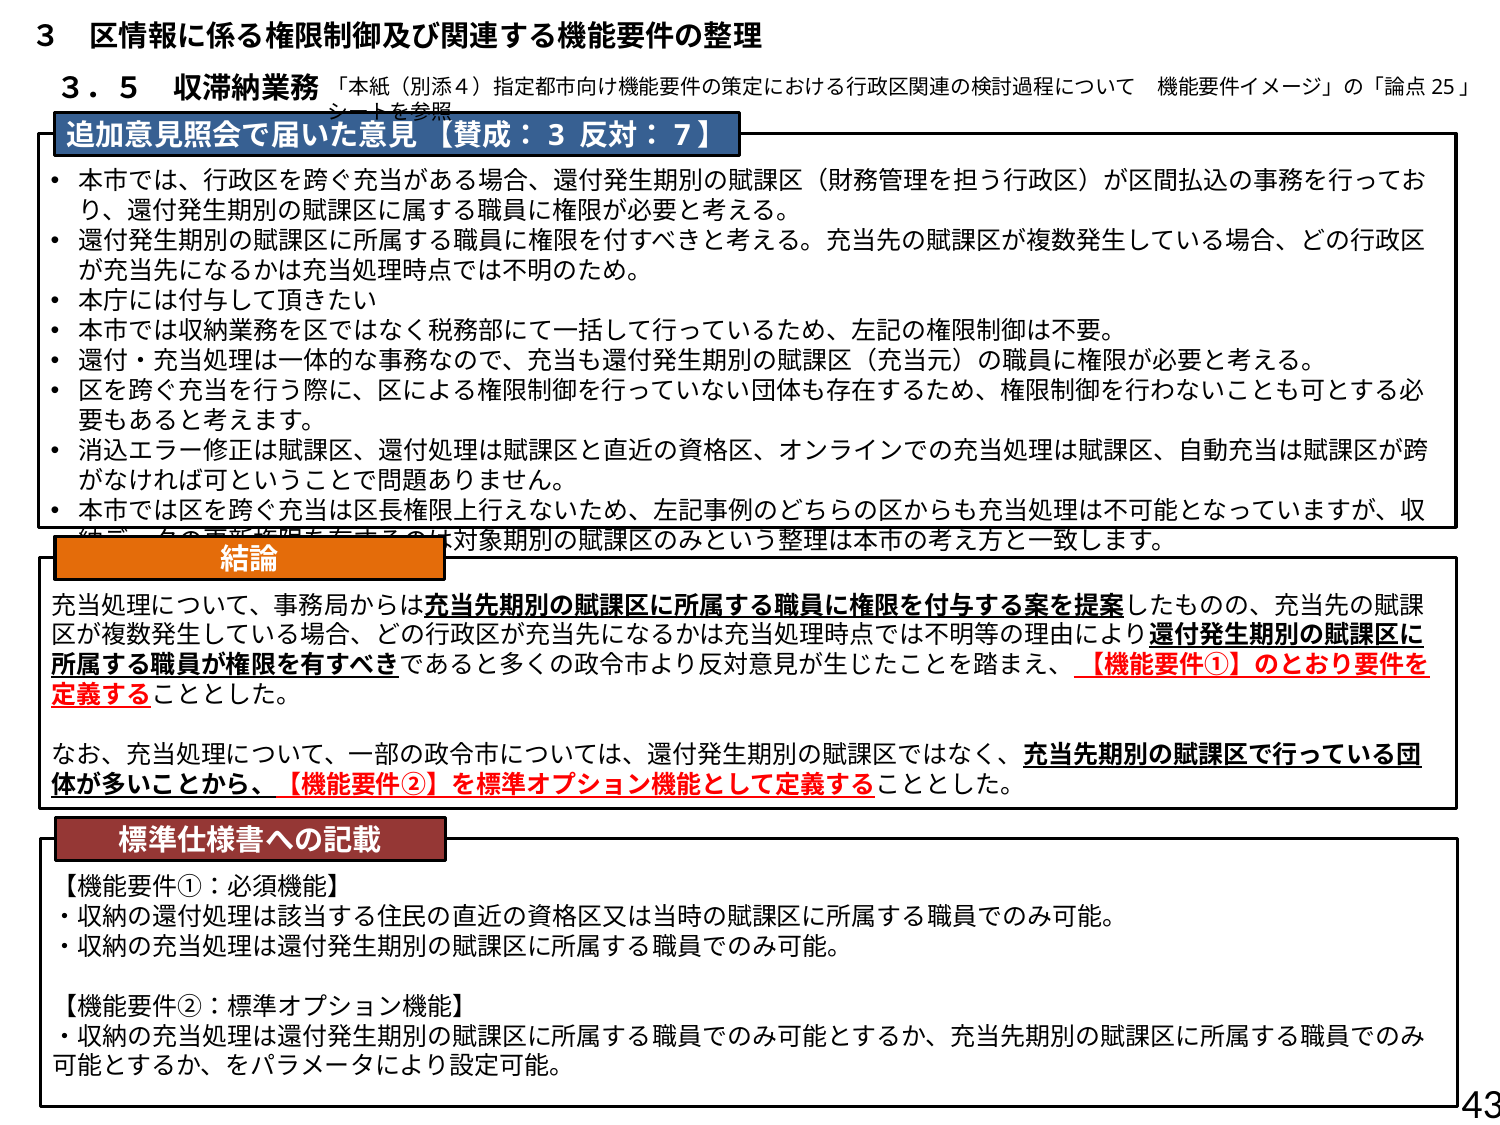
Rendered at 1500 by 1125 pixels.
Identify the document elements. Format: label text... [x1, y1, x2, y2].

text_box ３．５ 収滞納業務 [41, 54, 1465, 100]
text_box ３ 区情報に係る権限制御及び関連する機能要件の整理 [16, 2, 1440, 49]
text_box 結論 [53, 534, 447, 581]
slide_number 42 [1168, 1071, 1500, 1125]
text_box 標準仕様書への記載 [54, 816, 448, 863]
text_box 充当処理について、事務局からは充当先期別の賦課区に所属する職員に権限を付与する案を提案したものの、充当先の賦課区が複数発生している場合、どの行政区が充当先になるかは充当処理時点では不明等の理由により還付発生期別の賦課区に所属する職員が権限を有すべきであると多くの政令市より反対意見が生じたことを踏まえ、 【機能要件①】のとおり要件を定義することとした。 なお、充当処理について、一部の政令市については、還付発生期別の賦課区ではなく、充当先期別の賦課区で行っている団体が多いことから、【機能要件②】を標準オプション機能として定義することとした。 [39, 557, 1457, 809]
text_box 本市では、行政区を跨ぐ充当がある場合、還付発生期別の賦課区（財務管理を担う行政区）が区間払込の事務を行っており、還付発生期別の賦課区に属する職員に権限が必要と考える。 還付発生期別の賦課区に所属する職員に権限を付すべきと考える。充当先の賦課区が複数発生している場合、どの行政区が充当先になるかは充当処理時点では不明のため。 本庁には付与して頂きたい 本市では収納業務を区ではなく税務部にて一括して行っているため、左記の権限制御は不要。 還付・充当処理は一体的な事務なので、充当も還付発生期別の賦課区（充当元）の職員に権限が必要と考える。 区を跨ぐ充当を行う際に、区による権限制御を行っていない団体も存在するため、権限制御を行わないことも可とする必要もあると考えます。 消込エラー修正は賦課区、還付処理は賦課区と直近の資格区、オンラインでの充当処理は賦課区、自動充当は賦課区が跨がなければ可ということで問題ありません。 本市では区を跨ぐ充当は区長権限上行えないため、左記事例のどちらの区からも充当処理は不可能となっていますが、収納データの更新権限を有するのは対象期別の賦課区のみという整理は本市の考え方と一致します。 [38, 133, 1457, 528]
text_box 「本紙（別添４）指定都市向け機能要件の策定における行政区関連の検討過程について 機能要件イメージ」の「論点25」シートを参照 [312, 58, 1500, 114]
text_box 【機能要件①：必須機能】 ・収納の還付処理は該当する住民の直近の資格区又は当時の賦課区に所属する職員でのみ可能。 ・収納の充当処理は還付発生期別の賦課区に所属する職員でのみ可能。 【機能要件②：標準オプション機能】 ・収納の充当処理は還付発生期別の賦課区に所属する職員でのみ可能とするか、充当先期別の賦課区に所属する職員でのみ可能とするか、をパラメータにより設定可能。 [40, 838, 1458, 1107]
text_box 追加意見照会で届いた意見 【賛成：3 反対：7】 [52, 110, 741, 157]
